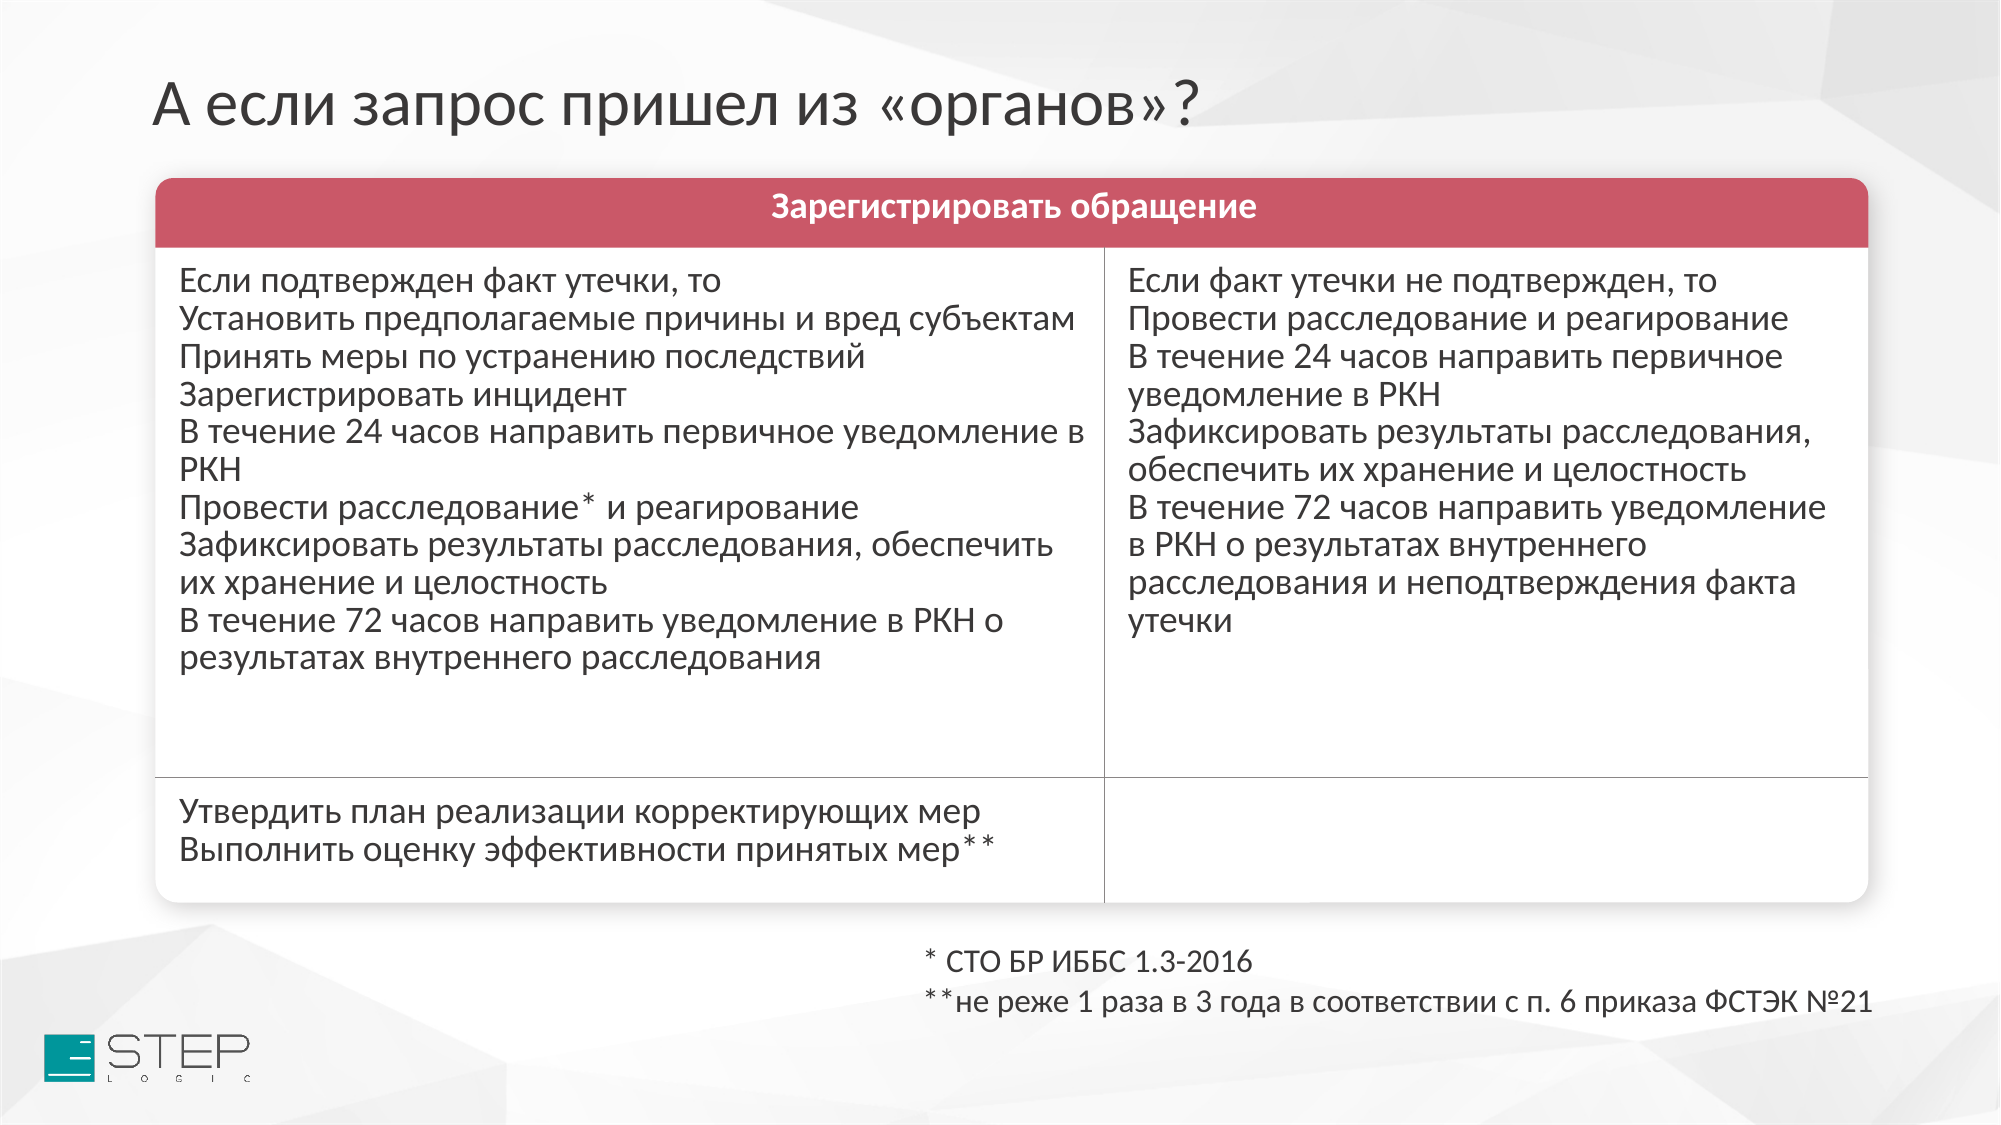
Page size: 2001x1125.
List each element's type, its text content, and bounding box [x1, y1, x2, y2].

table_cell Утвердить план реализации корректирующих мер Выполнить оценку эффективности принятых мер** [155, 778, 1104, 903]
picture [0, 0, 2000, 1125]
table_header Зарегистрировать обращение [155, 178, 1868, 247]
table_cell Если факт утечки не подтвержден, то Провести расследование и реагирование В течение 24 часов направить первичное уведомление в РКН Зафиксировать результаты расследования, обеспечить их хранение и целостность В течение 72 часов направить уведомление в РКН о результатах внутреннего расследования и неподтверждения факта утечки [1105, 247, 1868, 777]
text_box * СТО БР ИББС 1.3-2016 **не реже 1 раза в 3 года в соответствии с п. 6 приказа ФСТЭК №21 [907, 932, 1890, 1027]
table_cell [1105, 778, 1868, 903]
title А если запрос пришел из «органов»? [137, 59, 1863, 148]
table_cell Если подтвержден факт утечки, то Установить предполагаемые причины и вред субъектам Принять меры по устранению последствий Зарегистрировать инцидент В течение 24 часов направить первичное уведомление в РКН Провести расследование* и реагирование Зафиксировать результаты расследования, обеспечить их хранение и целостность В течение 72 часов направить уведомление в РКН о результатах внутреннего расследования [155, 247, 1104, 777]
